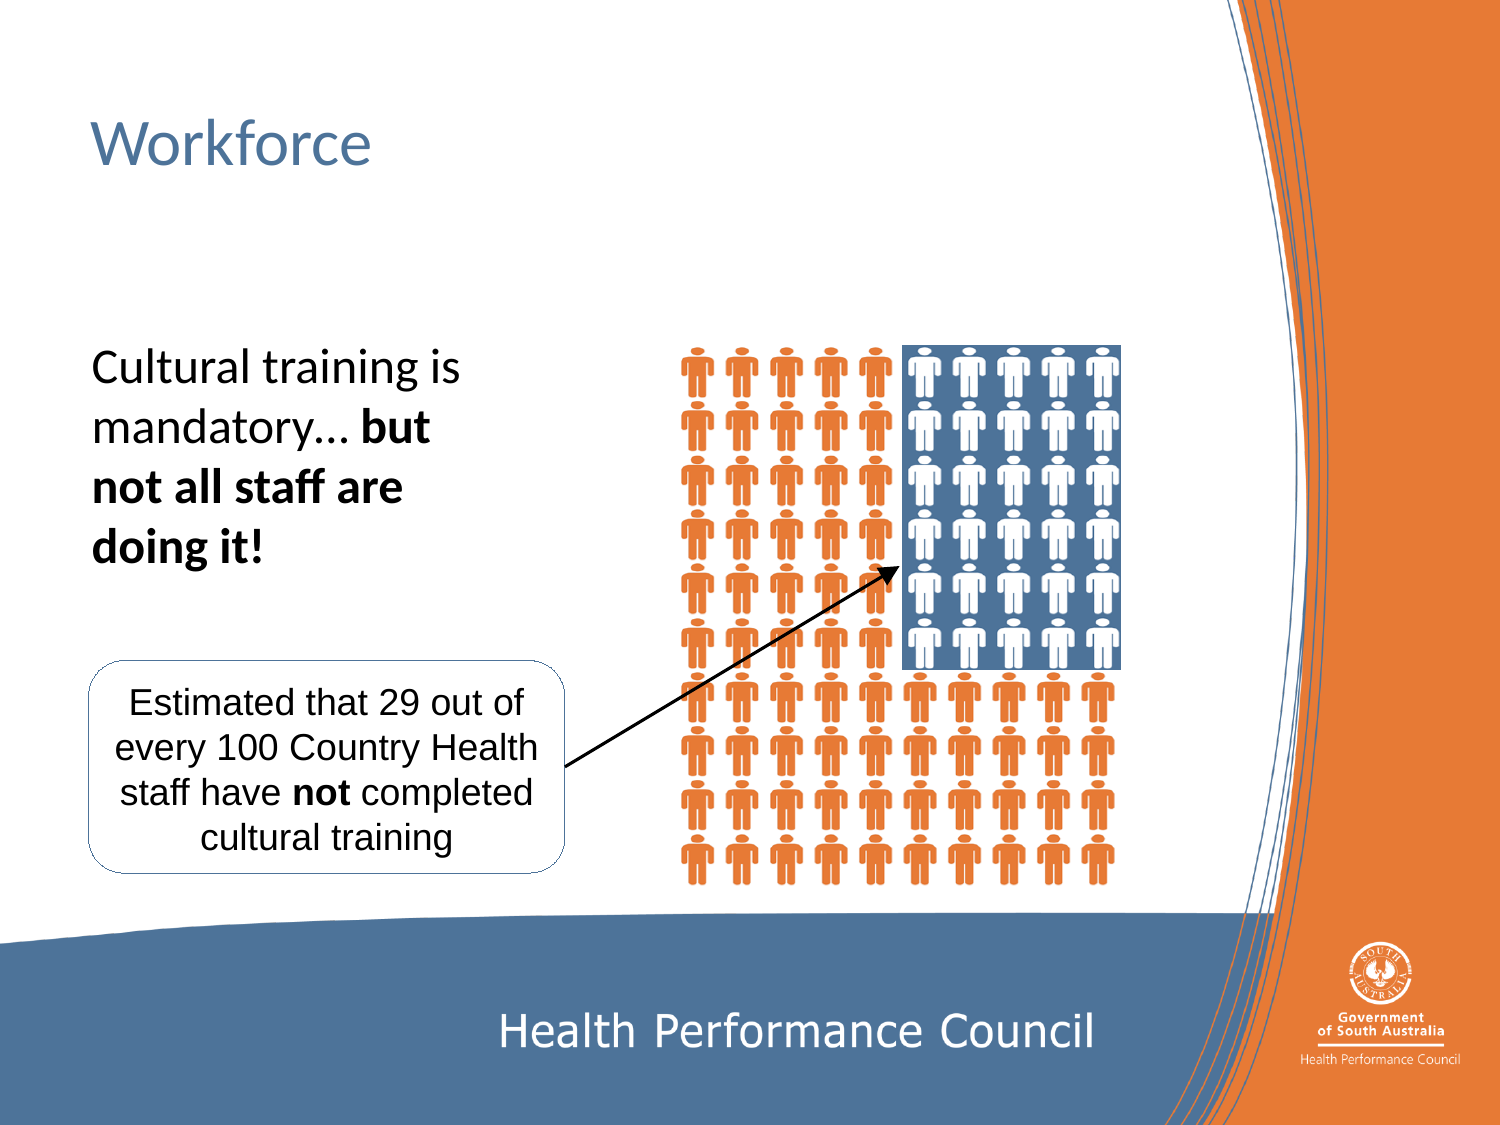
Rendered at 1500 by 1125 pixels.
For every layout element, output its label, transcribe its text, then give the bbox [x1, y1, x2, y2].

text_box Estimated that 29 out of every 100 Country Health staff have not completed cultural training [88, 660, 565, 874]
title Workforce [75, 45, 1103, 233]
list Cultural training is mandatory… but not all staff are doing it! [76, 326, 520, 906]
picture [0, 0, 1500, 1125]
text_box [564, 565, 900, 768]
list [656, 325, 1139, 906]
